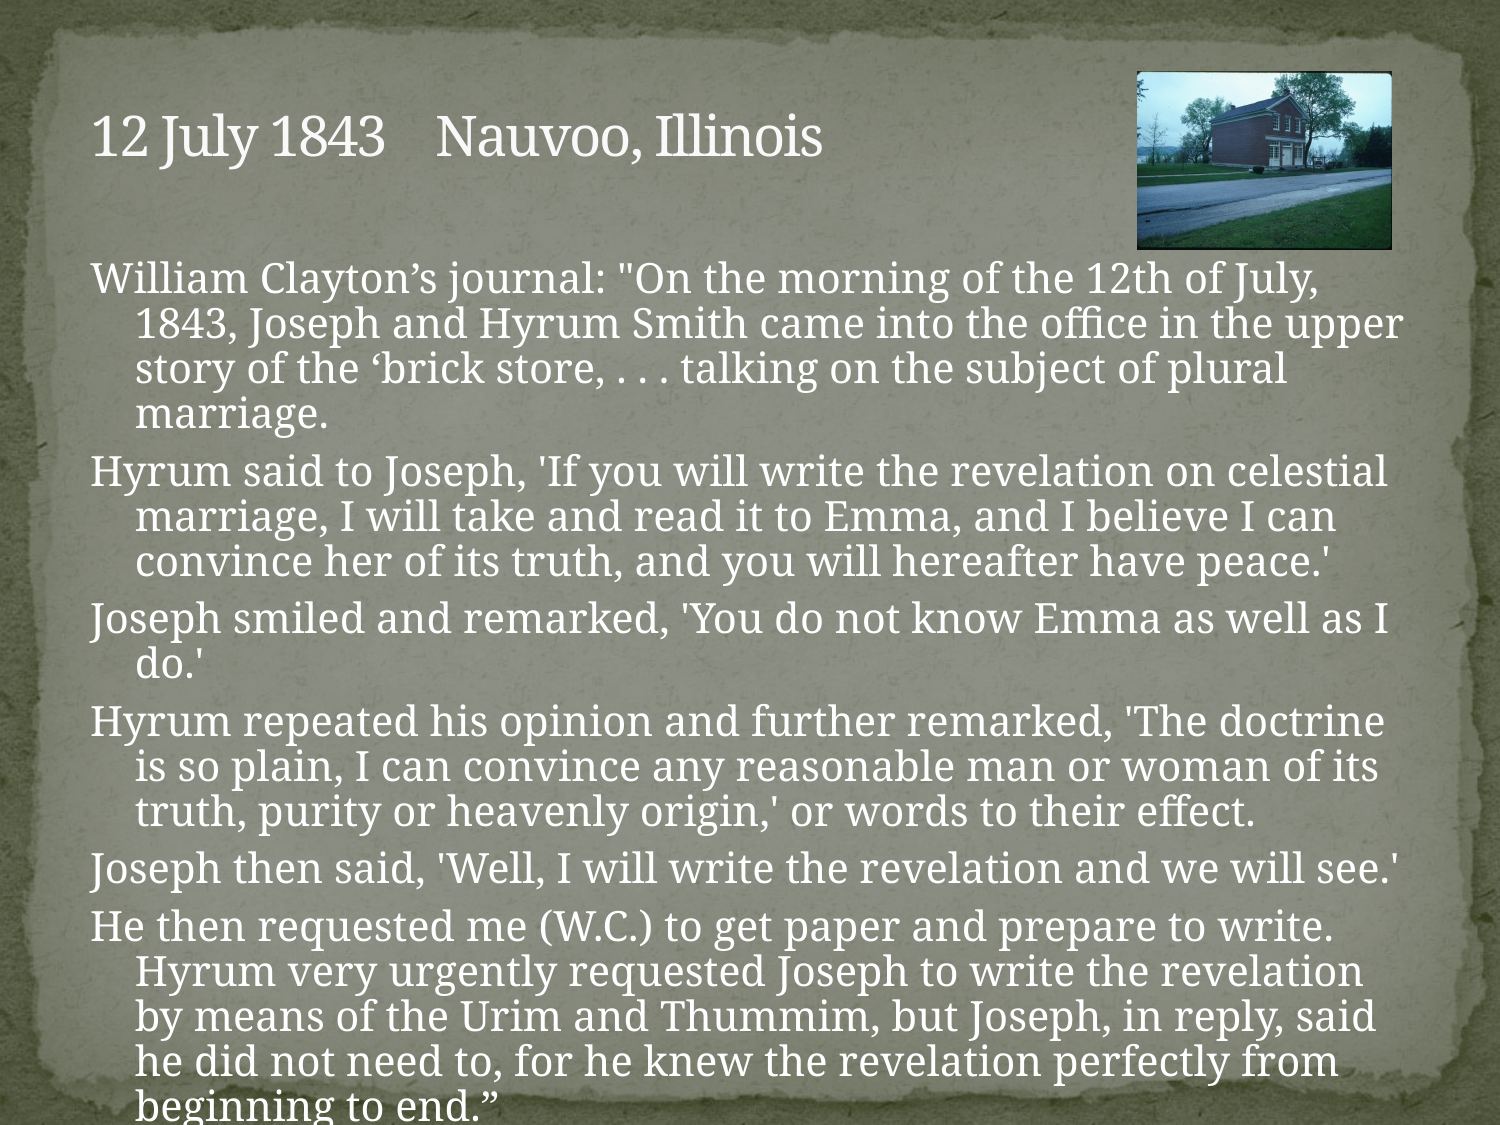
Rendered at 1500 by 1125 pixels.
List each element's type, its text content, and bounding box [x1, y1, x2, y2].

picture [1137, 71, 1392, 250]
title 12 July 1843 Nauvoo, Illinois [74, 24, 1425, 175]
list William Clayton’s journal: "On the morning of the 12th of July, 1843, Joseph and Hyrum Smith came into the office in the upper story of the ‘brick store, . . . talking on the subject of plural marriage. Hyrum said to Joseph, 'If you will write the revelation on celestial marriage, I will take and read it to Emma, and I believe I can convince her of its truth, and you will hereafter have peace.' Joseph smiled and remarked, 'You do not know Emma as well as I do.' Hyrum repeated his opinion and further remarked, 'The doctrine is so plain, I can convince any reasonable man or woman of its truth, purity or heavenly origin,' or words to their effect. Joseph then said, 'Well, I will write the revelation and we will see.' He then requested me (W.C.) to get paper and prepare to write. Hyrum very urgently requested Joseph to write the revelation by means of the Urim and Thummim, but Joseph, in reply, said he did not need to, for he knew the revelation perfectly from beginning to end.” Historical Record, Vol. 6, pp. 225-226 [74, 249, 1426, 1001]
